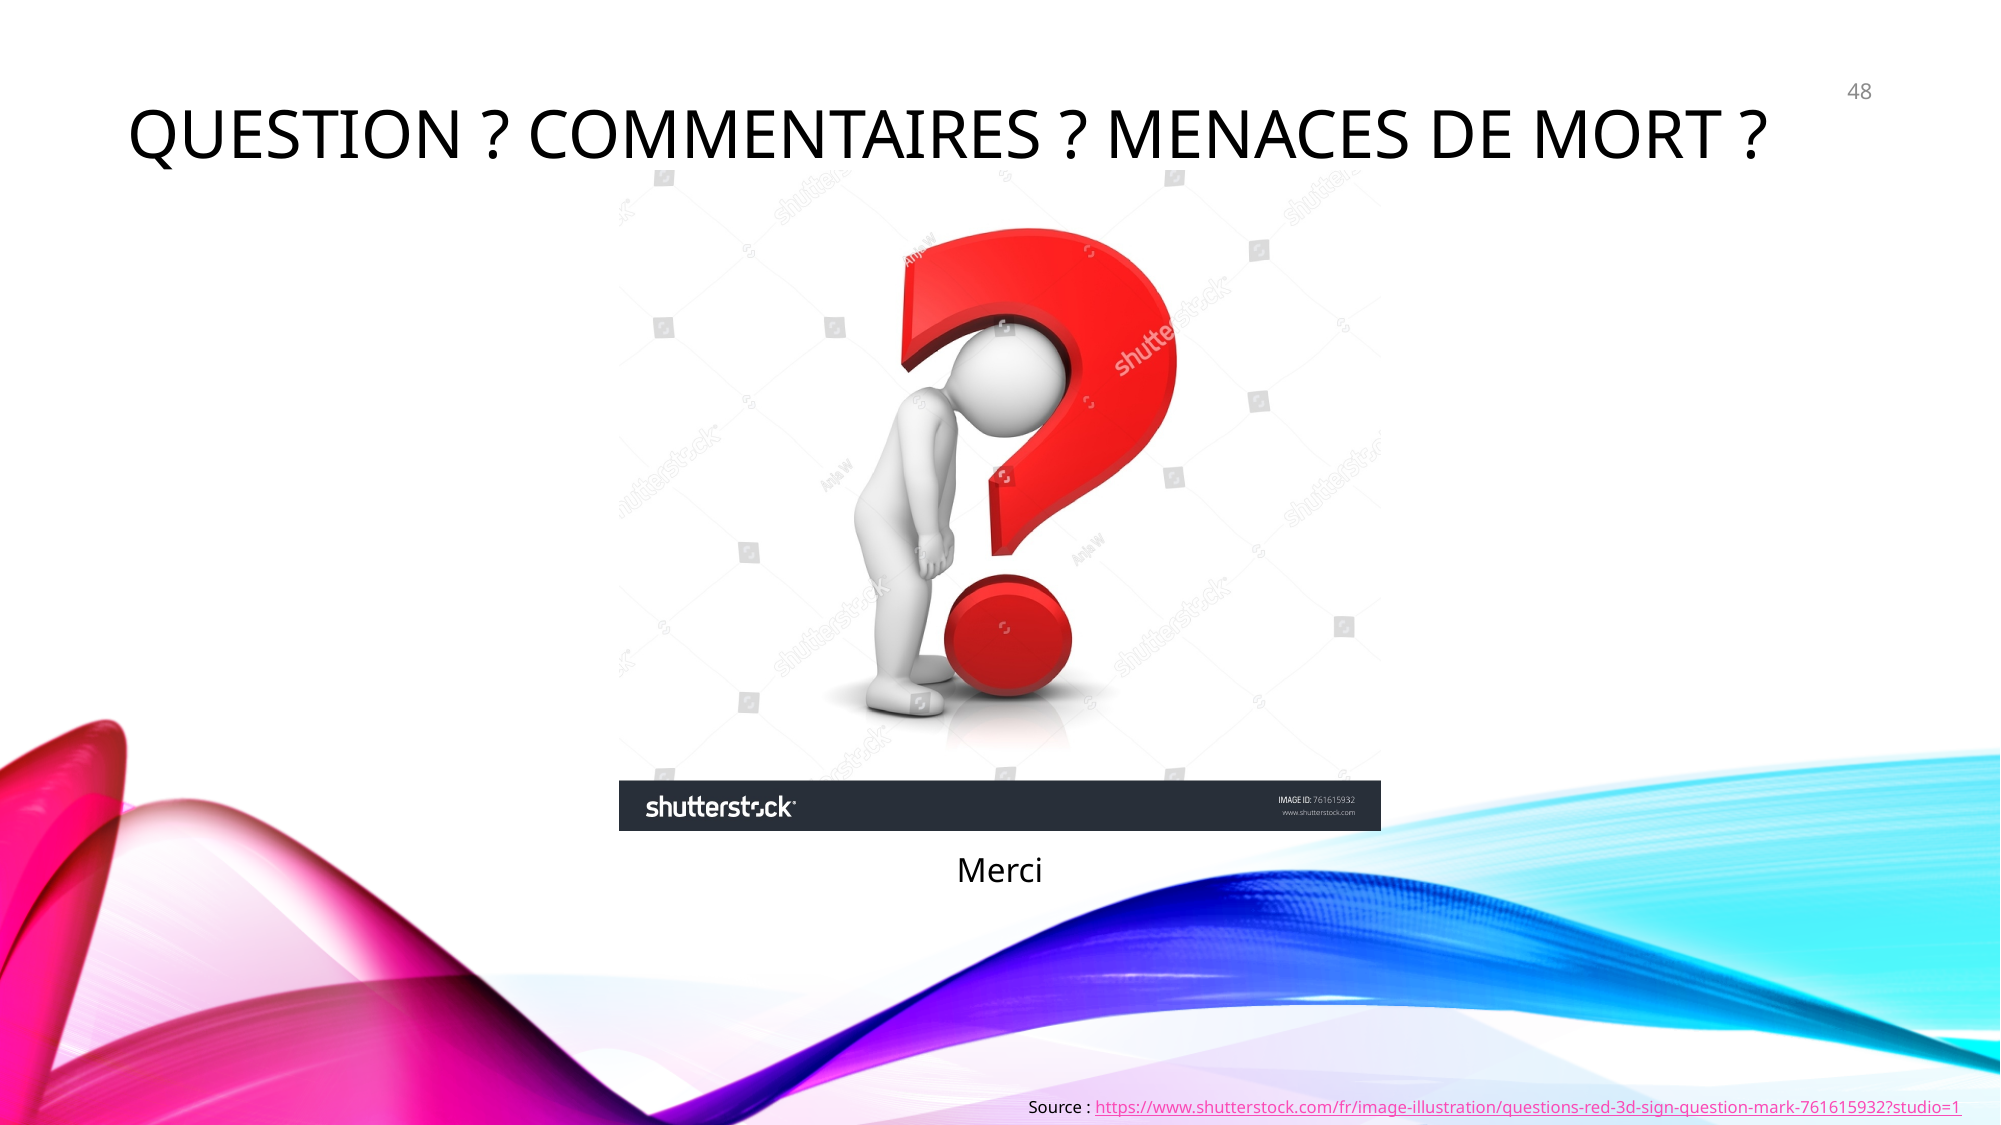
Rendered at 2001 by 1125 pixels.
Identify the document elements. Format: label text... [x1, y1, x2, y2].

picture [1795, 1003, 1806, 1008]
text_box Source : https://www.shutterstock.com/fr/image-illustration/questions-red-3d-sign-question-mark-761615932?studio=1 [1013, 1089, 2000, 1125]
slide_number 48 [1781, 62, 1888, 123]
picture [0, 169, 2000, 1125]
list Merci [169, 790, 1831, 954]
title Question ? Commentaires ? Menaces de mort ? [112, 62, 1888, 211]
